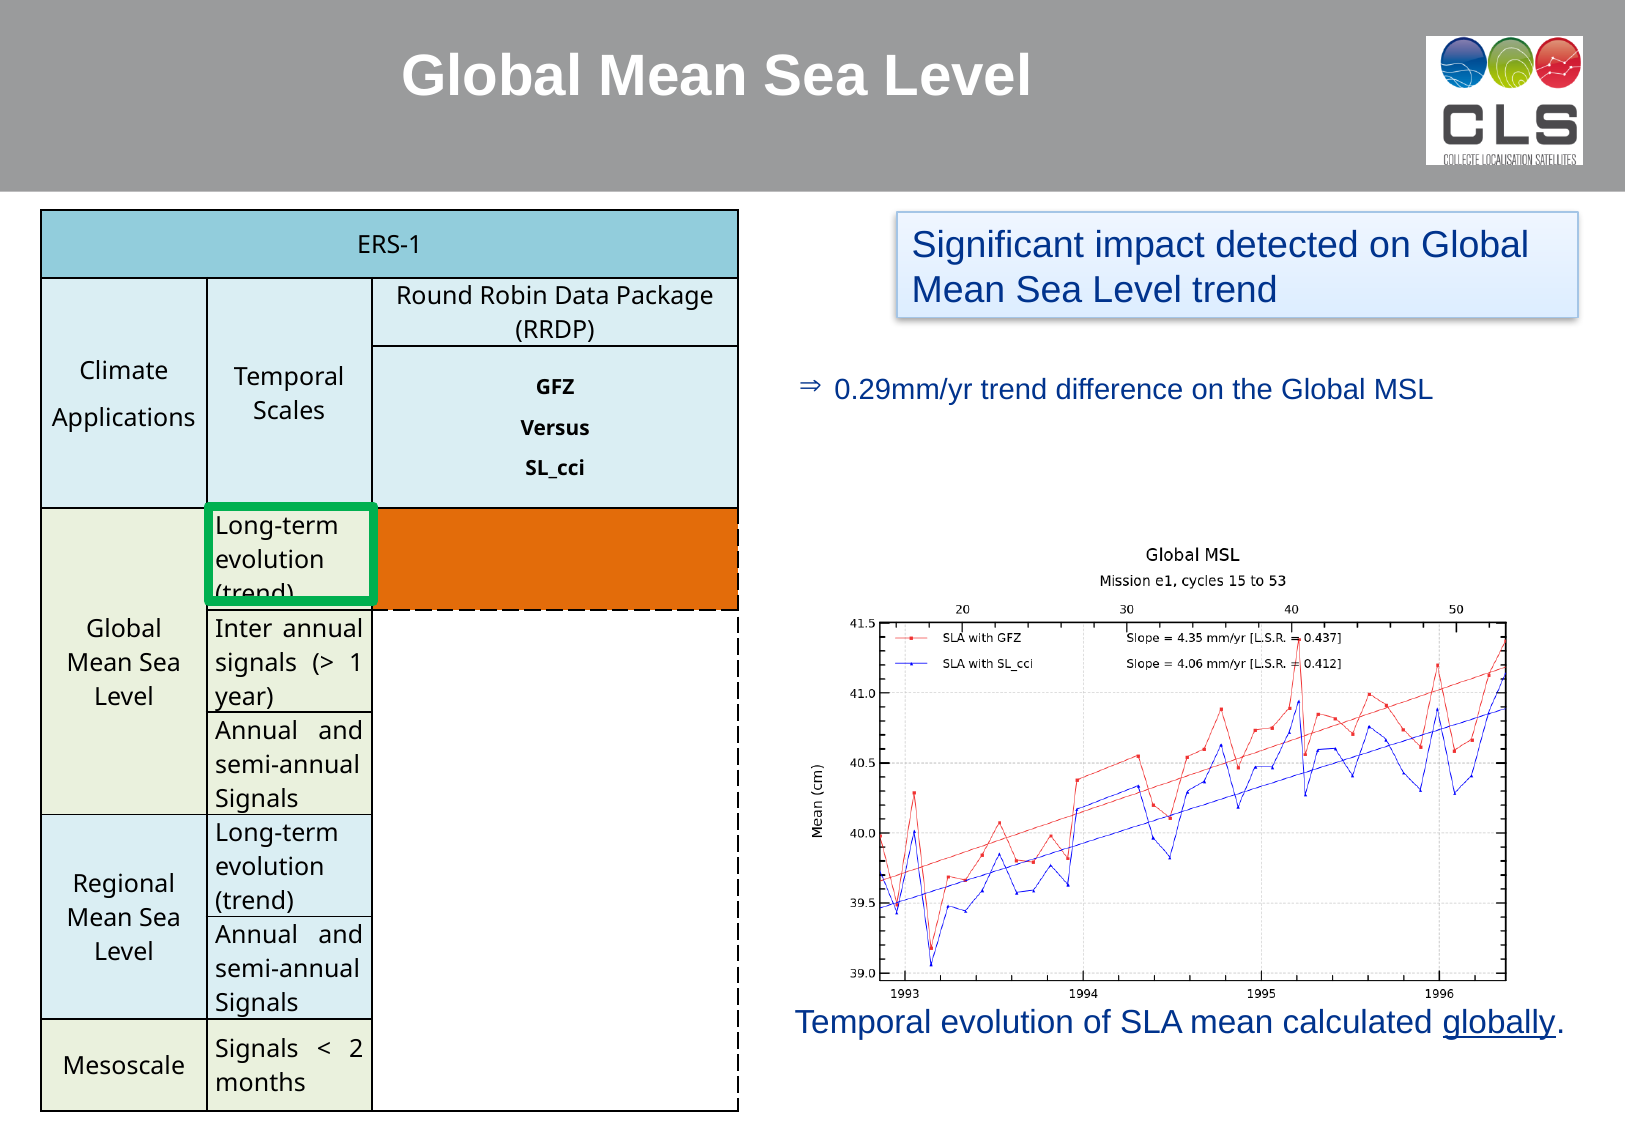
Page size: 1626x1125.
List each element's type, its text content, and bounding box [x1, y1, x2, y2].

table_cell Climate Applications [42, 279, 206, 507]
text_box 0.29mm/yr trend difference on the Global MSL [784, 362, 1599, 413]
picture [1426, 36, 1583, 165]
text_box Significant impact detected on Global Mean Sea Level trend [896, 211, 1579, 318]
table_cell Inter annual signals (> 1 year) [208, 611, 371, 711]
table_cell Signals < 2 months [208, 1020, 371, 1110]
table_cell Regional Mean Sea Level [42, 815, 206, 1018]
table_cell Temporal Scales [208, 279, 371, 505]
table_cell Annual and semi-annual Signals [208, 917, 371, 1018]
table_cell Round Robin Data Package (RRDP) [373, 279, 737, 345]
table_cell Long-term evolution (trend) [208, 603, 371, 609]
table_cell Global Mean Sea Level [42, 509, 206, 814]
table_cell [373, 509, 738, 610]
table_cell Mesoscale [42, 1020, 206, 1110]
text_box Temporal evolution of SLA mean calculated globally. [779, 993, 1593, 1048]
table_header ERS-1 [42, 211, 737, 277]
text_box Global Mean Sea Level [386, 40, 1162, 119]
table_cell Annual and semi-annual Signals [208, 713, 371, 814]
text_box [206, 505, 376, 603]
table_cell Long-term evolution (trend) [208, 815, 371, 916]
picture [782, 526, 1532, 1024]
table_cell GFZ Versus SL_cci [373, 347, 737, 507]
table_cell [373, 610, 738, 1110]
